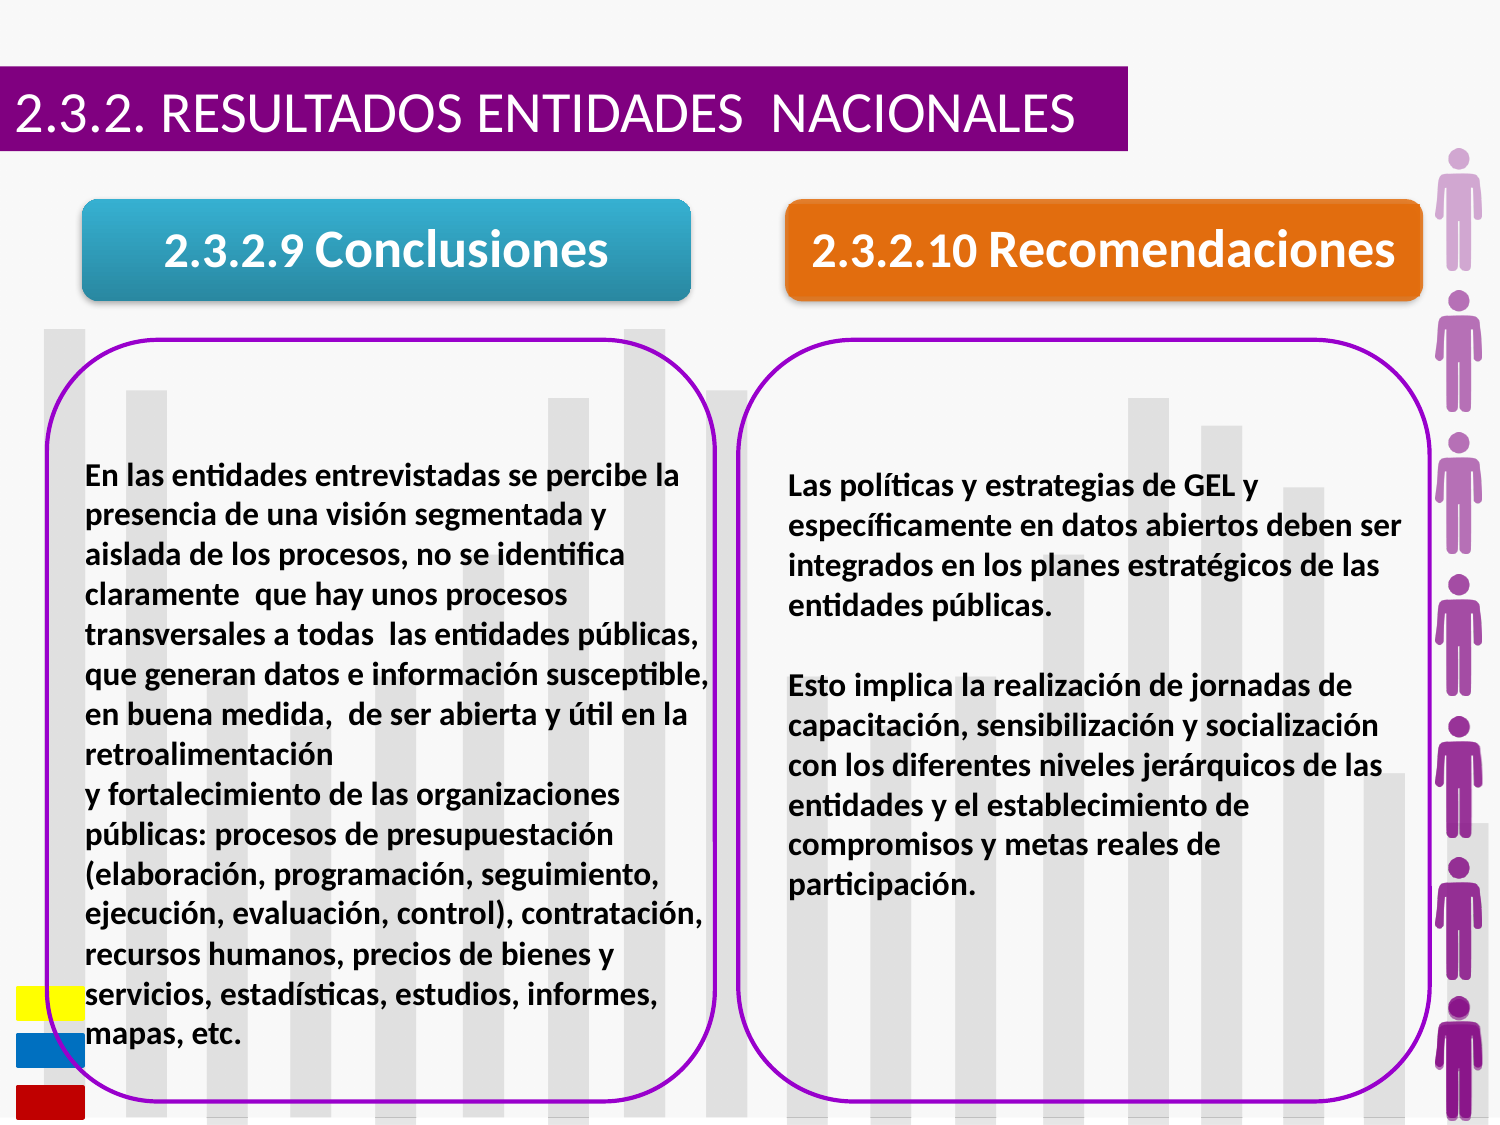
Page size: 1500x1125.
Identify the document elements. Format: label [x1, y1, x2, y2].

picture [0, 0, 1500, 1125]
text_box [81, 198, 692, 302]
text_box [784, 198, 1424, 302]
